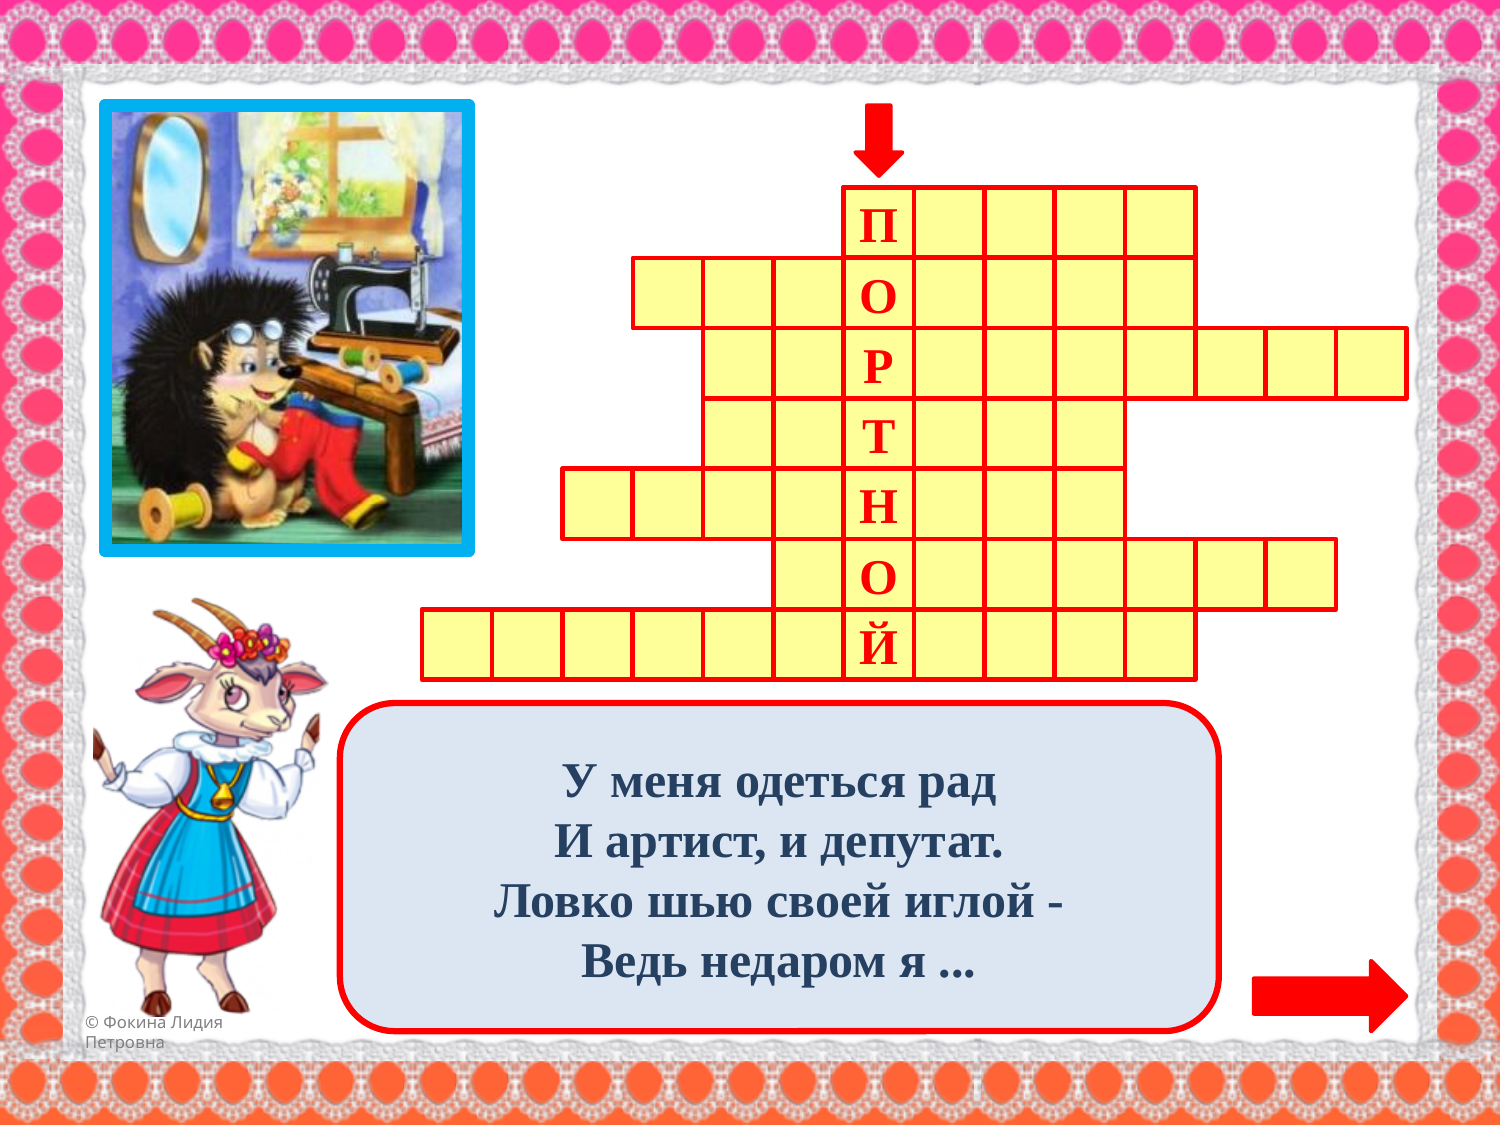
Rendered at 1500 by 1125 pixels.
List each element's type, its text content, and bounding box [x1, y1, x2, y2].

text_box [853, 103, 905, 178]
picture [0, 0, 1500, 1125]
picture [113, 113, 461, 543]
text_box У меня одеться рад И артист, и депутат. Ловко шью своей иглой - Ведь недаром я ... [337, 700, 1221, 1034]
picture [93, 597, 329, 1017]
text_box [462, 103, 471, 184]
text_box [1251, 959, 1409, 1034]
picture [1, 67, 89, 1058]
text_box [843, 187, 915, 680]
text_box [421, 187, 841, 680]
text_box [915, 187, 1407, 680]
